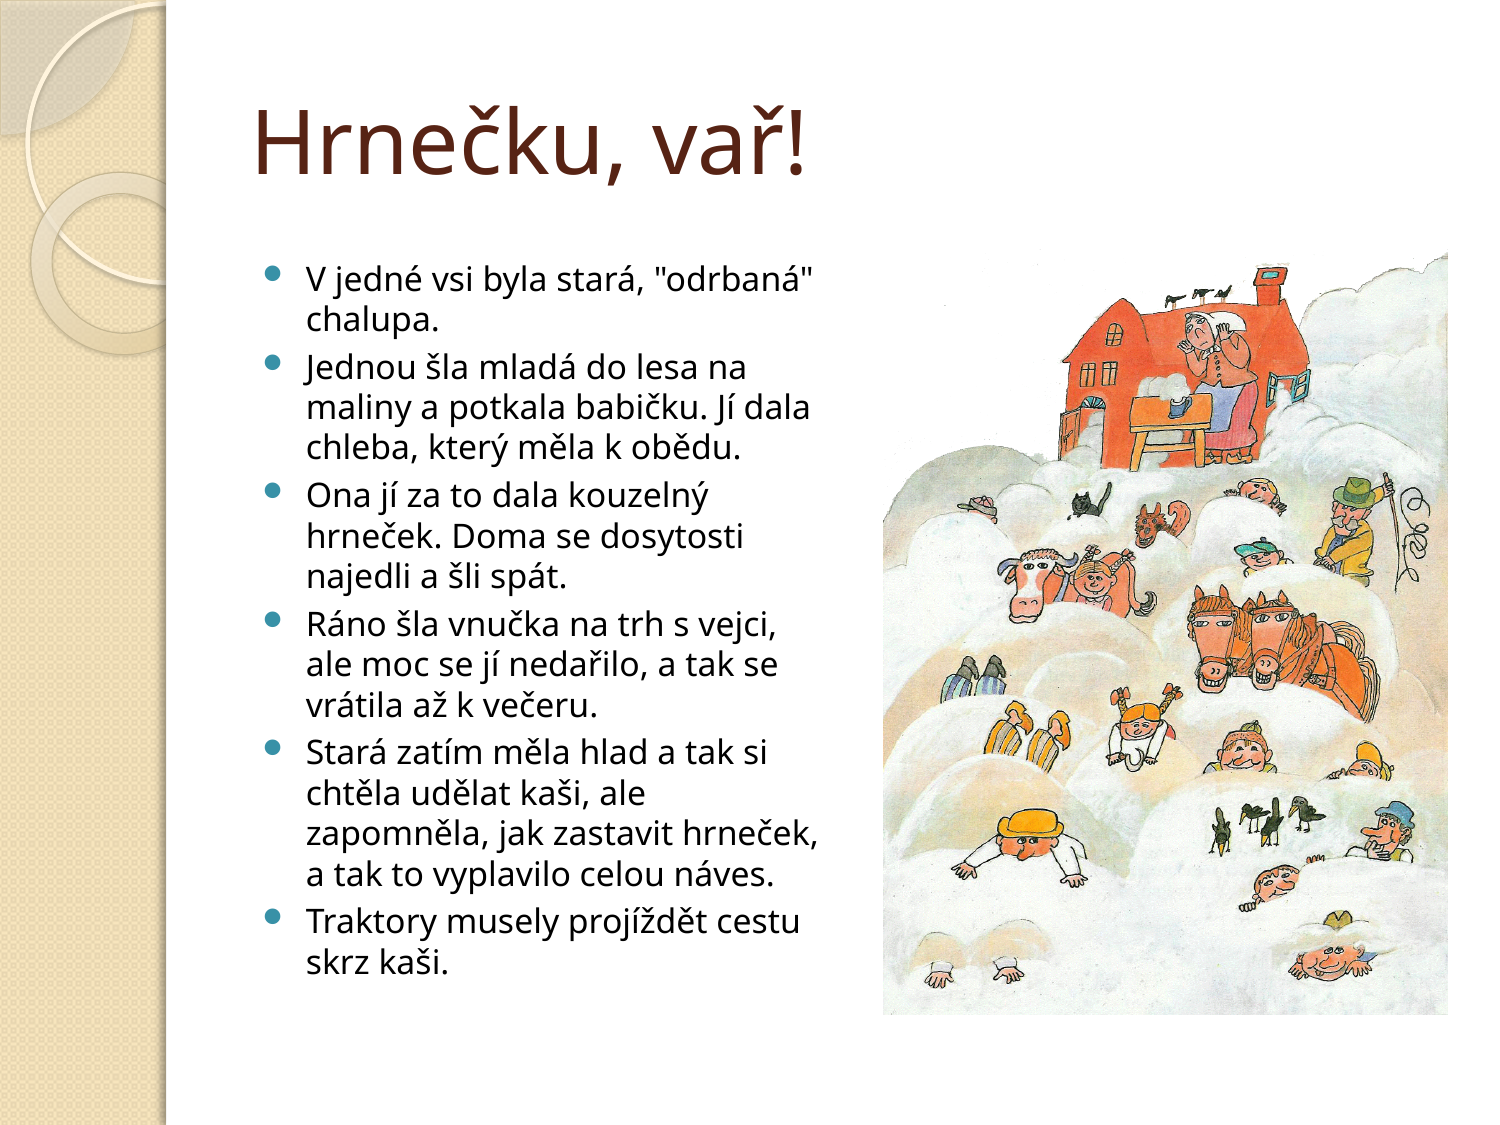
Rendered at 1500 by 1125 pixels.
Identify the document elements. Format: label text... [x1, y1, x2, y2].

title Hrnečku, vař! [235, 45, 1466, 233]
list V jedné vsi byla stará, "odrbaná" chalupa. Jednou šla mladá do lesa na maliny a potkala babičku. Jí dala chleba, který měla k obědu. Ona jí za to dala kouzelný hrneček. Doma se dosytosti najedli a šli spát. Ráno šla vnučka na trh s vejci, ale moc se jí nedařilo, a tak se vrátila až k večeru. Stará zatím měla hlad a tak si chtěla udělat kaši, ale zapomněla, jak zastavit hrneček, a tak to vyplavilo celou náves. Traktory musely projíždět cestu skrz kaši. [235, 249, 836, 1015]
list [883, 249, 1448, 1016]
